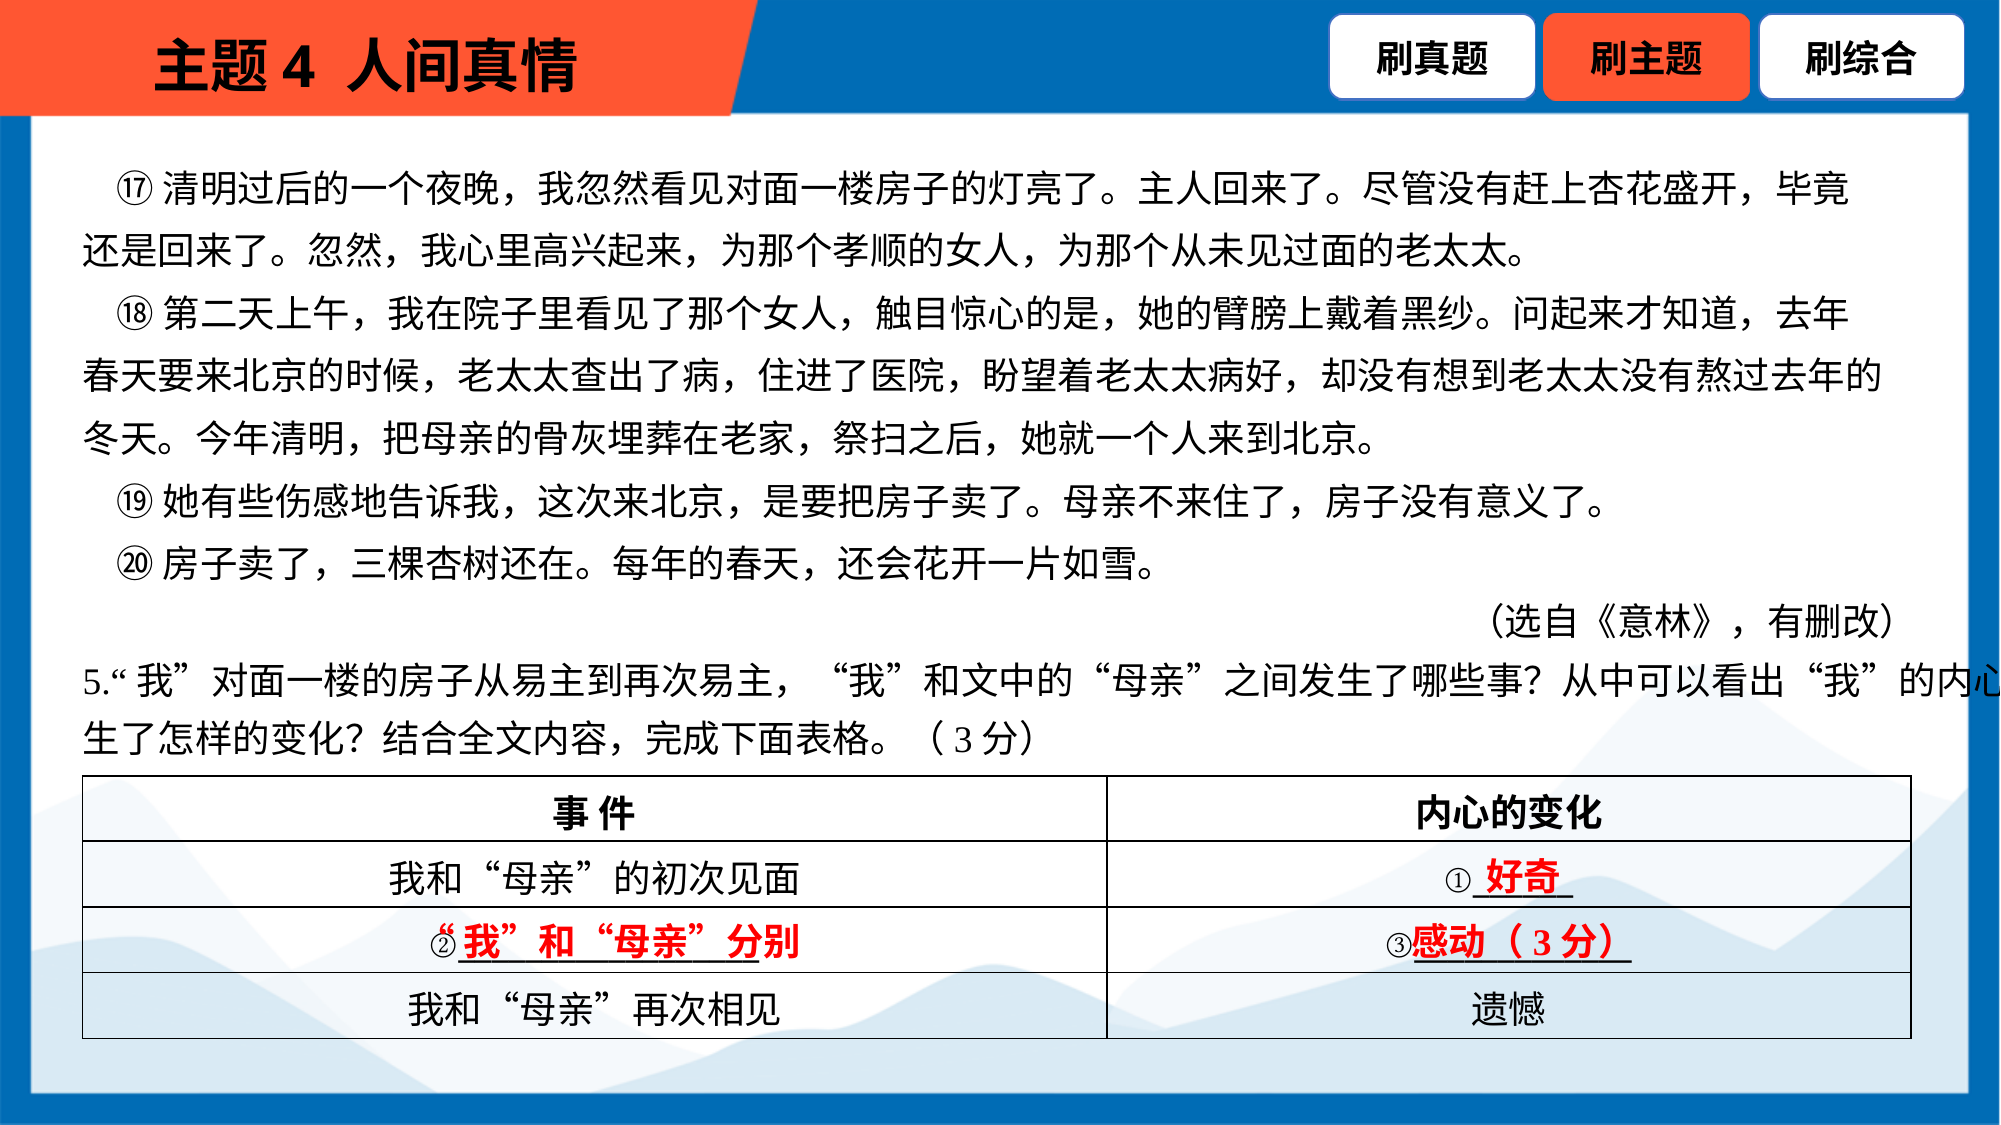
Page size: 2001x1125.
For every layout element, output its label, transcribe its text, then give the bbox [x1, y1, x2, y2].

text_box 好奇 [1472, 839, 1575, 893]
table_cell ②__________________ [83, 908, 1106, 972]
table_header 事 件 [83, 777, 1106, 840]
text_box 感动（3分） [1406, 904, 1641, 959]
text_box ⑰清明过后的一个夜晚，我忽然看见对面一楼房子的灯亮了。主人回来了。尽管没有赶上杏花盛开，毕竟 还是回来了。忽然，我心里高兴起来，为那个孝顺的女人，为那个从未见过面的老太太。 ⑱第二天上午，我在院子里看见了那个女人，触目惊心的是，她的臂膀上戴着黑纱。问起来才知道，去年 春天要来北京的时候，老太太查出了病，住进了医院，盼望着老太太病好，却没有想到老太太没有熬过去年的 冬天。今年清明，把母亲的骨灰埋葬在老家，祭扫之后，她就一个人来到北京。 ⑲她有些伤感地告诉我，这次来北京，是要把房子卖了。母亲不来住了，房子没有意义了。 ⑳房子卖了，三棵杏树还在。每年的春天，还会花开一片如雪。 （选自《意林》，有删改） [82, 147, 1917, 638]
text_box “我”和“母亲”分别 [445, 904, 773, 959]
table_cell ③_____________ [1108, 908, 1910, 972]
table_cell ①______ [1108, 842, 1910, 906]
table_cell 我和“母亲”再次相见 [83, 973, 1106, 1038]
table_cell 遗憾 [1108, 973, 1910, 1038]
table_header 内心的变化 [1108, 777, 1910, 840]
table_cell 我和“母亲”的初次见面 [83, 842, 1106, 906]
text_box 5.“我”对面一楼的房子从易主到再次易主，“我”和文中的“母亲”之间发生了哪些事？从中可以看出“我”的内心发 生了怎样的变化？结合全文内容，完成下面表格。（3分） [82, 639, 1917, 755]
picture [0, 0, 2000, 1125]
